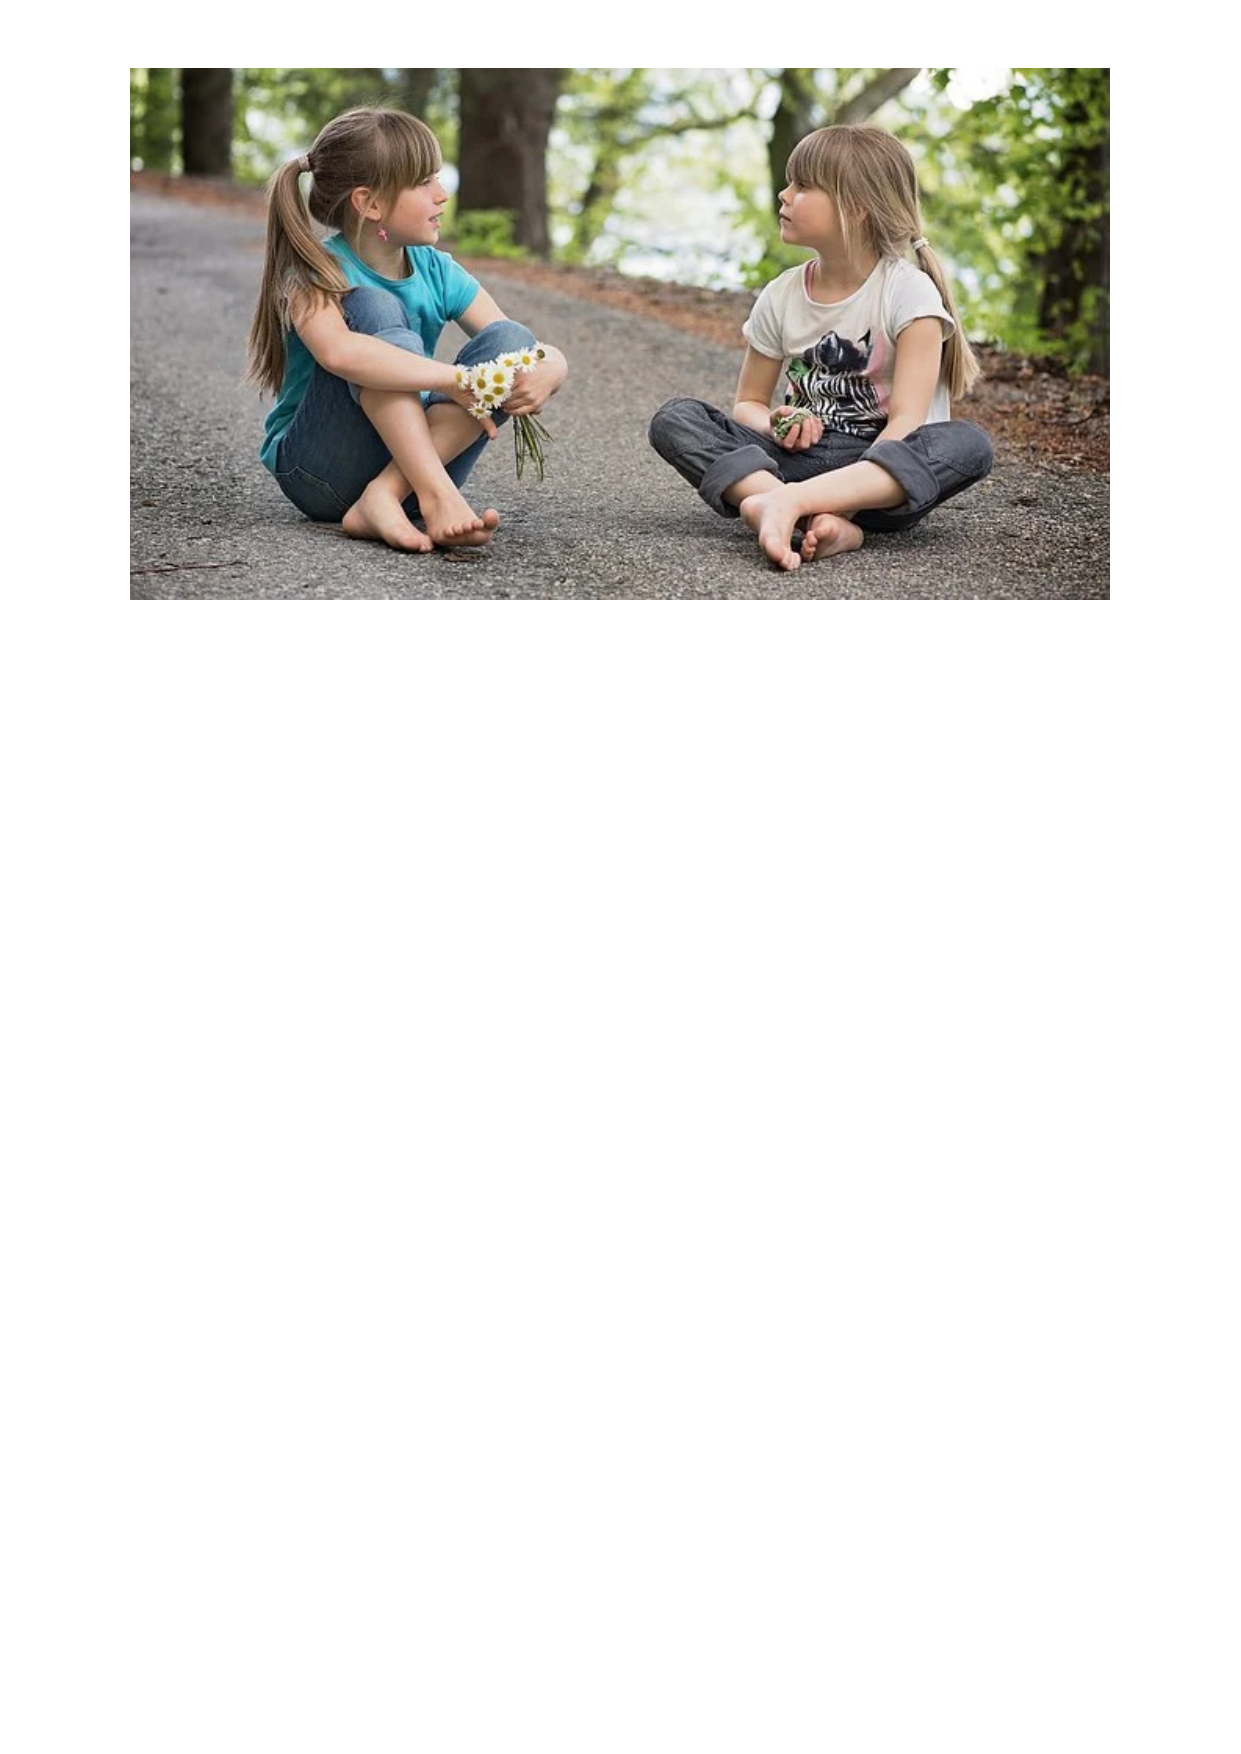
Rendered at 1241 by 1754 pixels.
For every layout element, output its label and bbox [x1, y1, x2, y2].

picture [130, 68, 1110, 600]
